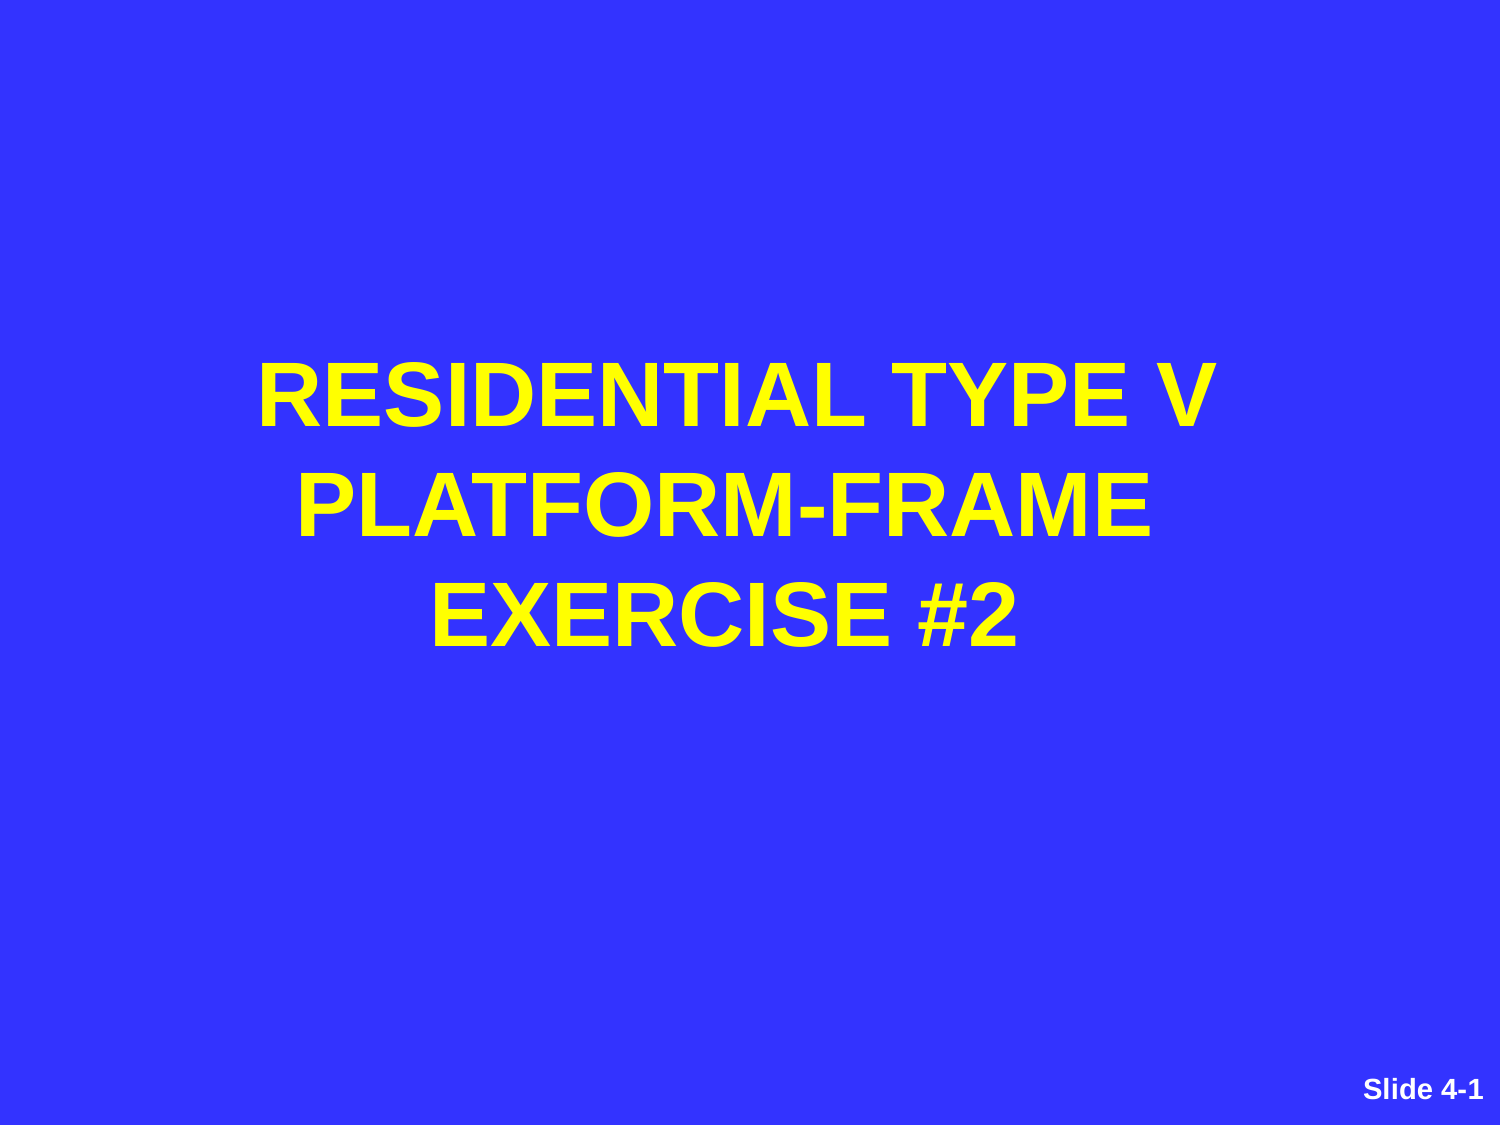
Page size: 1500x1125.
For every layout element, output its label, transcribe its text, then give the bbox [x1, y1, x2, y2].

slide_number Slide 4-78 [1148, 1062, 1499, 1125]
title RESIDENTIAL TYPE V PLATFORM-FRAME EXERCISE #2 [87, 287, 1363, 714]
